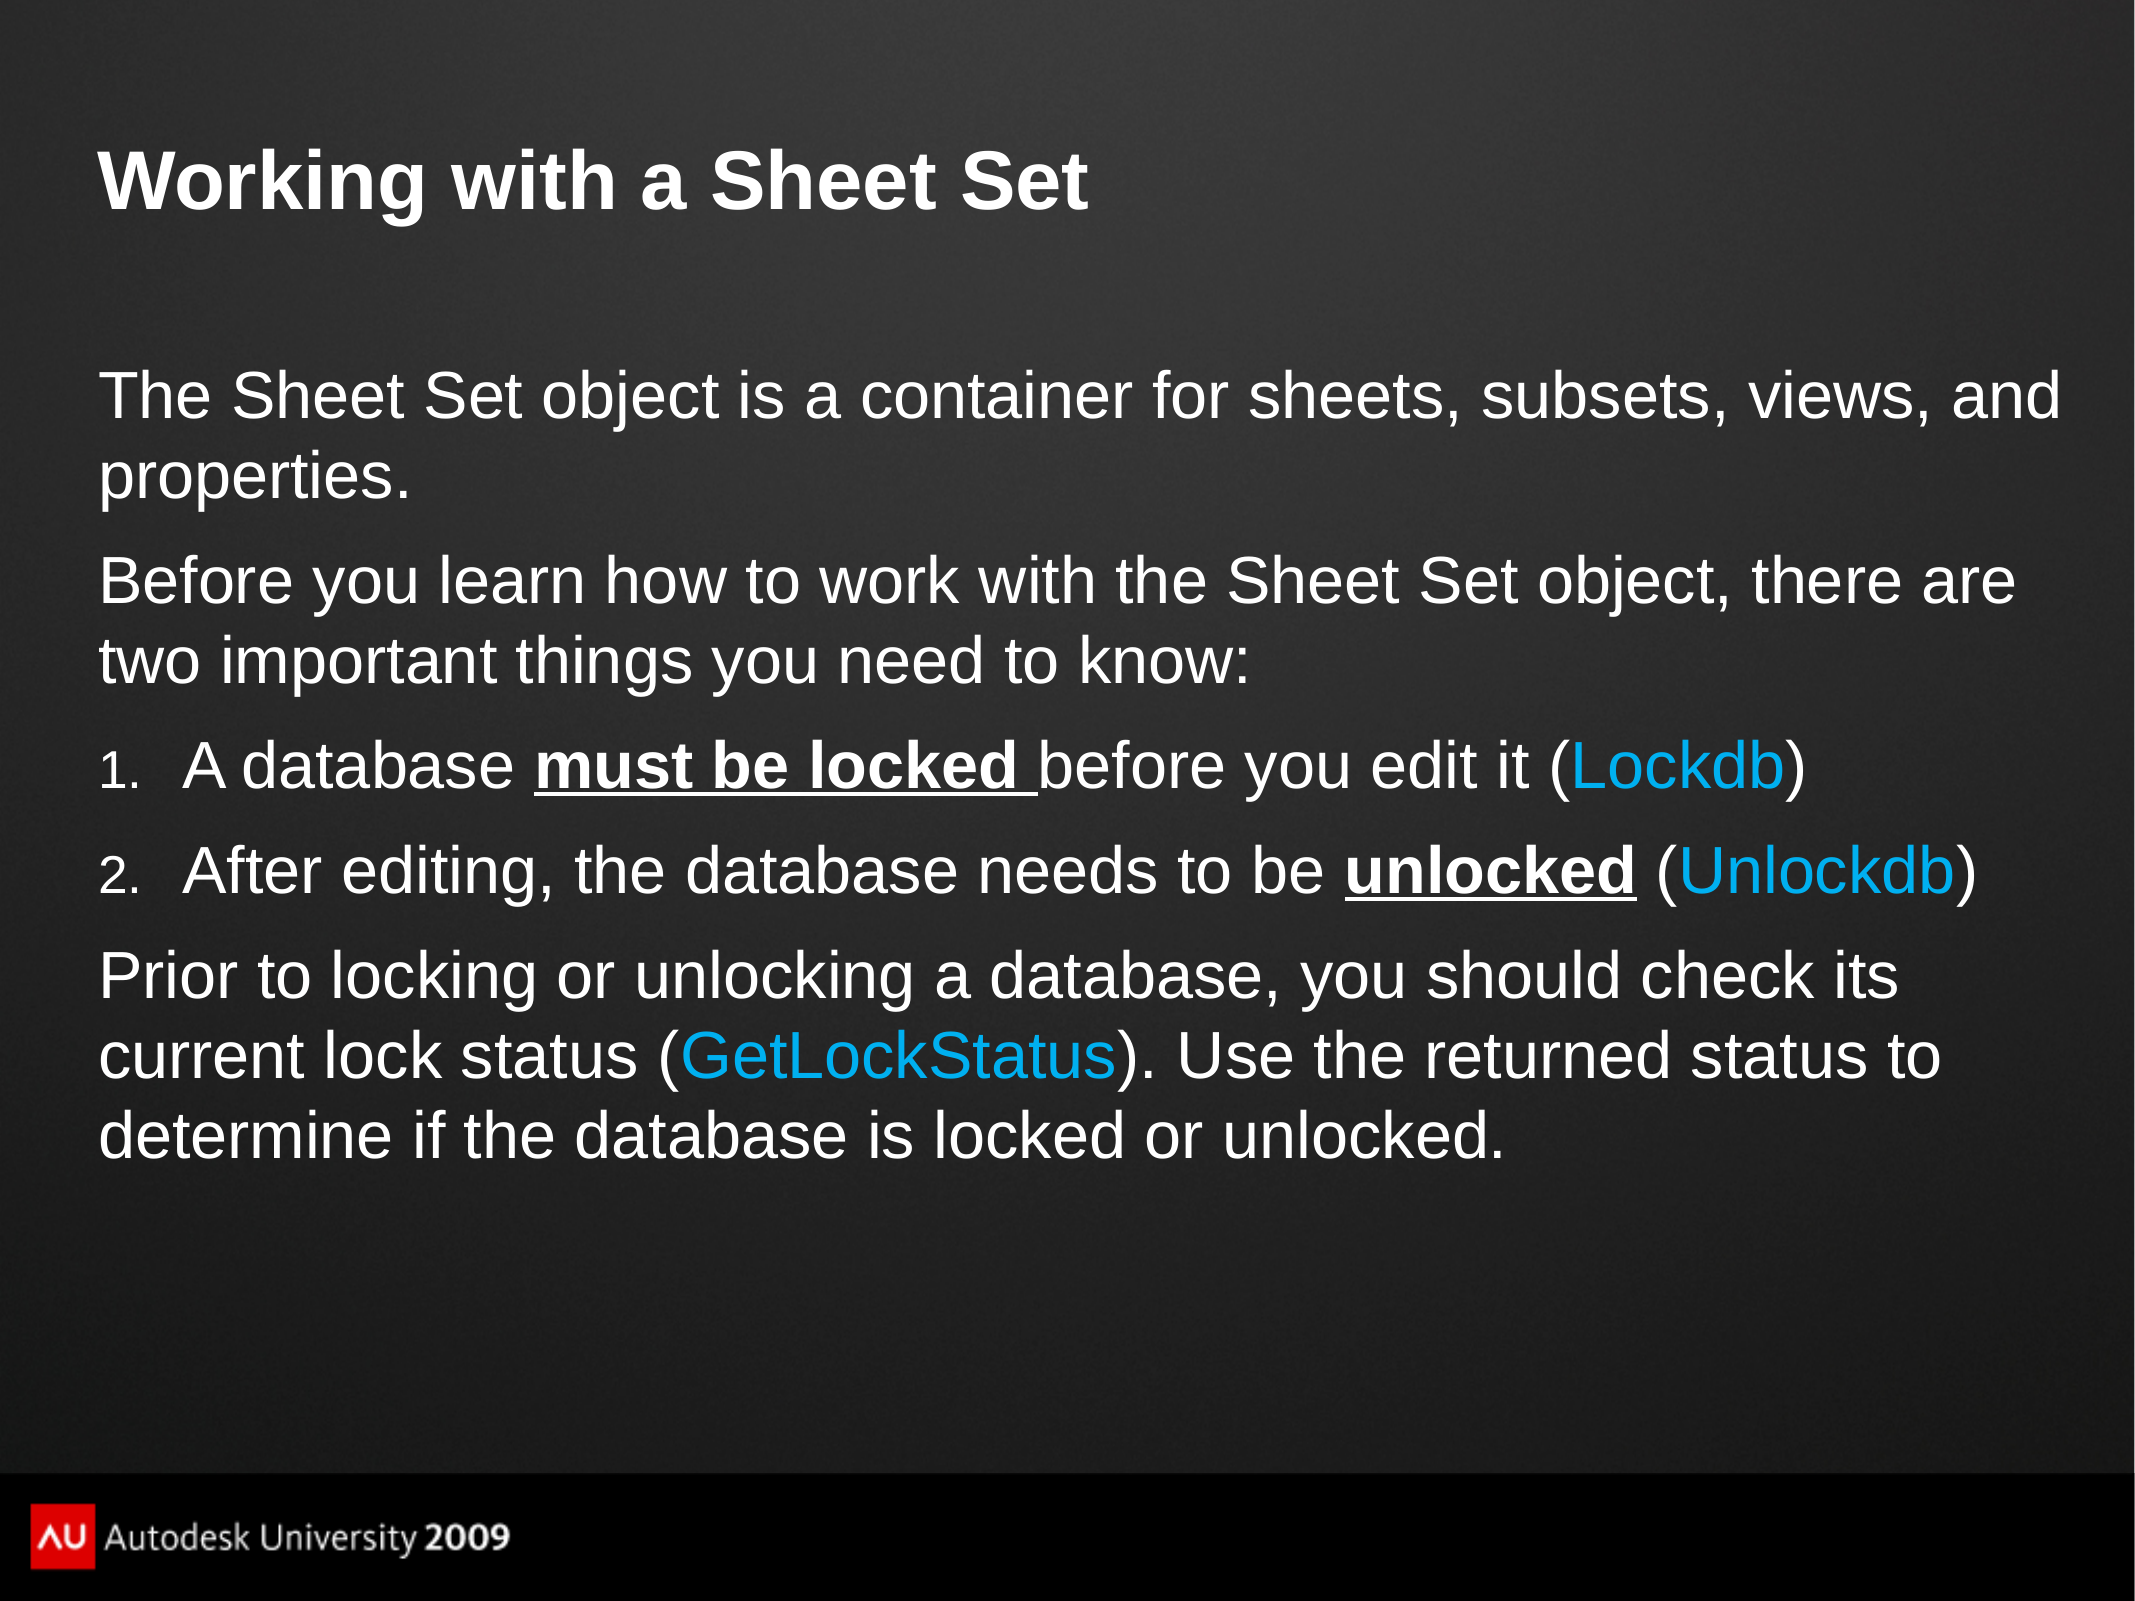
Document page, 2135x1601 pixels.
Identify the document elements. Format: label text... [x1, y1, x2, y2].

picture [0, 0, 2135, 1601]
list The Sheet Set object is a container for sheets, subsets, views, and properties. Before you learn how to work with the Sheet Set object, there are two important things you need to know: A database must be locked before you edit it (Lockdb) After editing, the database needs to be unlocked (Unlockdb) Prior to locking or unlocking a database, you should check its current lock status (GetLockStatus). Use the returned status to determine if the database is locked or unlocked. [97, 351, 2081, 1452]
title Working with a Sheet Set [96, 59, 2028, 293]
